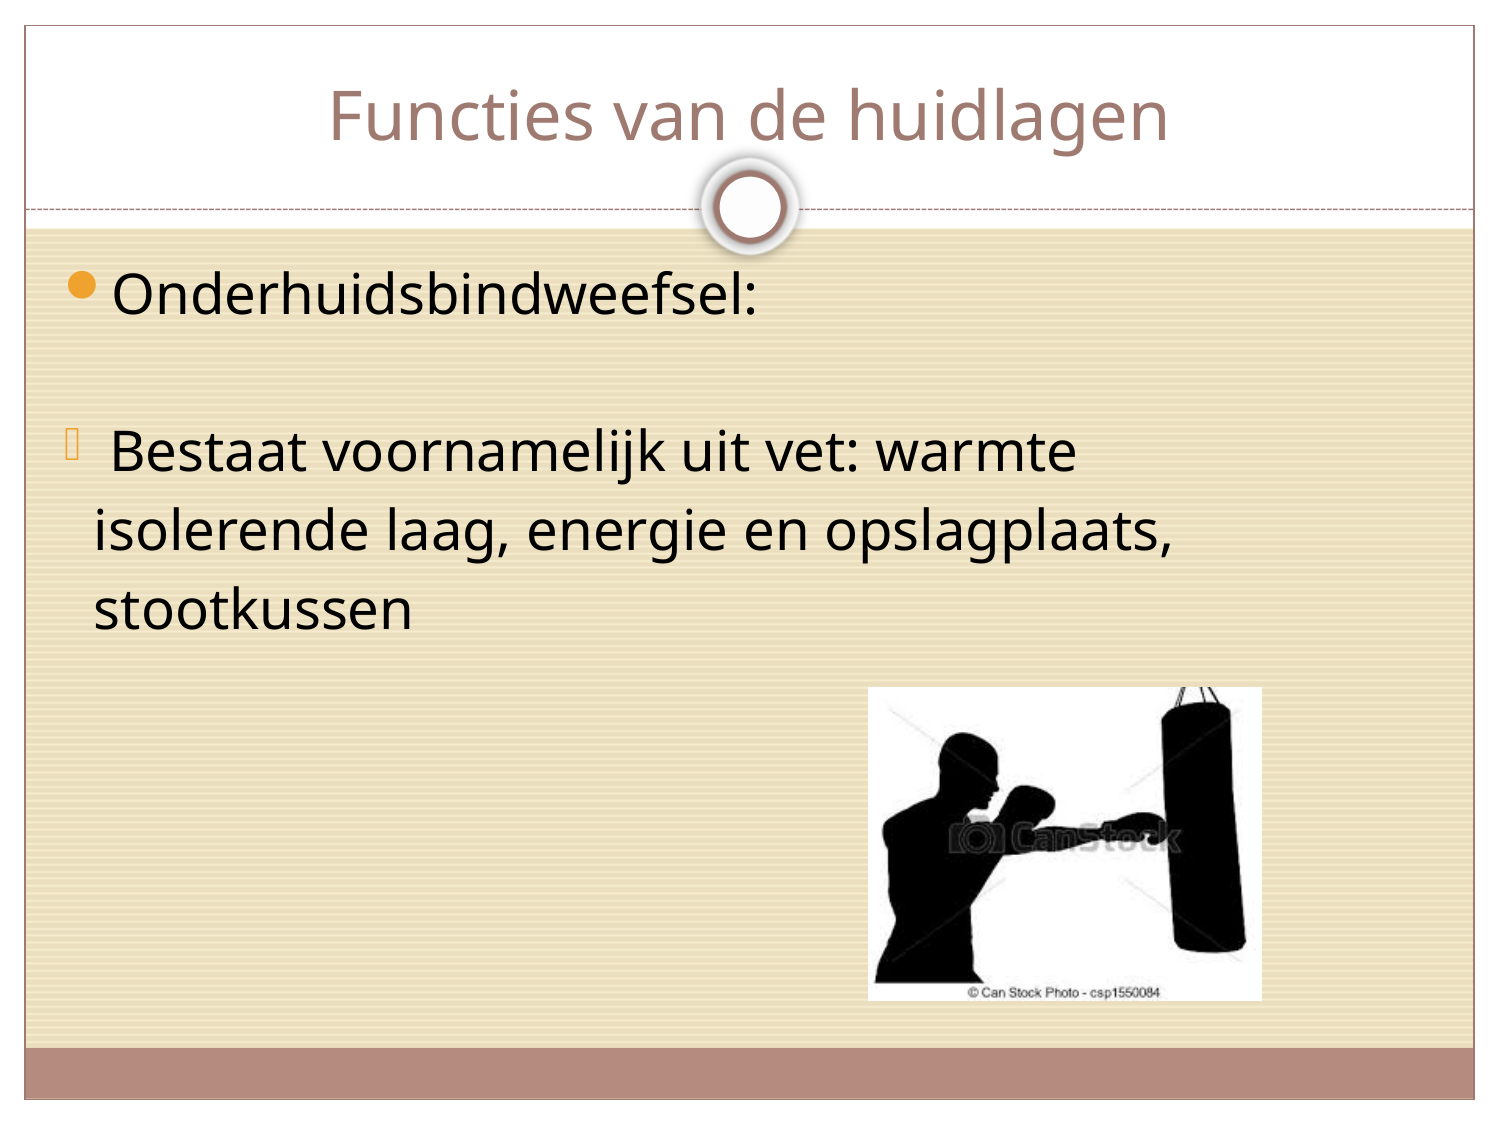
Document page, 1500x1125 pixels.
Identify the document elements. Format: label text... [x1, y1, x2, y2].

title Functies van de huidlagen [49, 37, 1450, 162]
list Onderhuidsbindweefsel: Bestaat voornamelijk uit vet: warmte isolerende laag, energie en opslagplaats, stootkussen [49, 250, 1445, 1001]
picture [868, 687, 1262, 1001]
